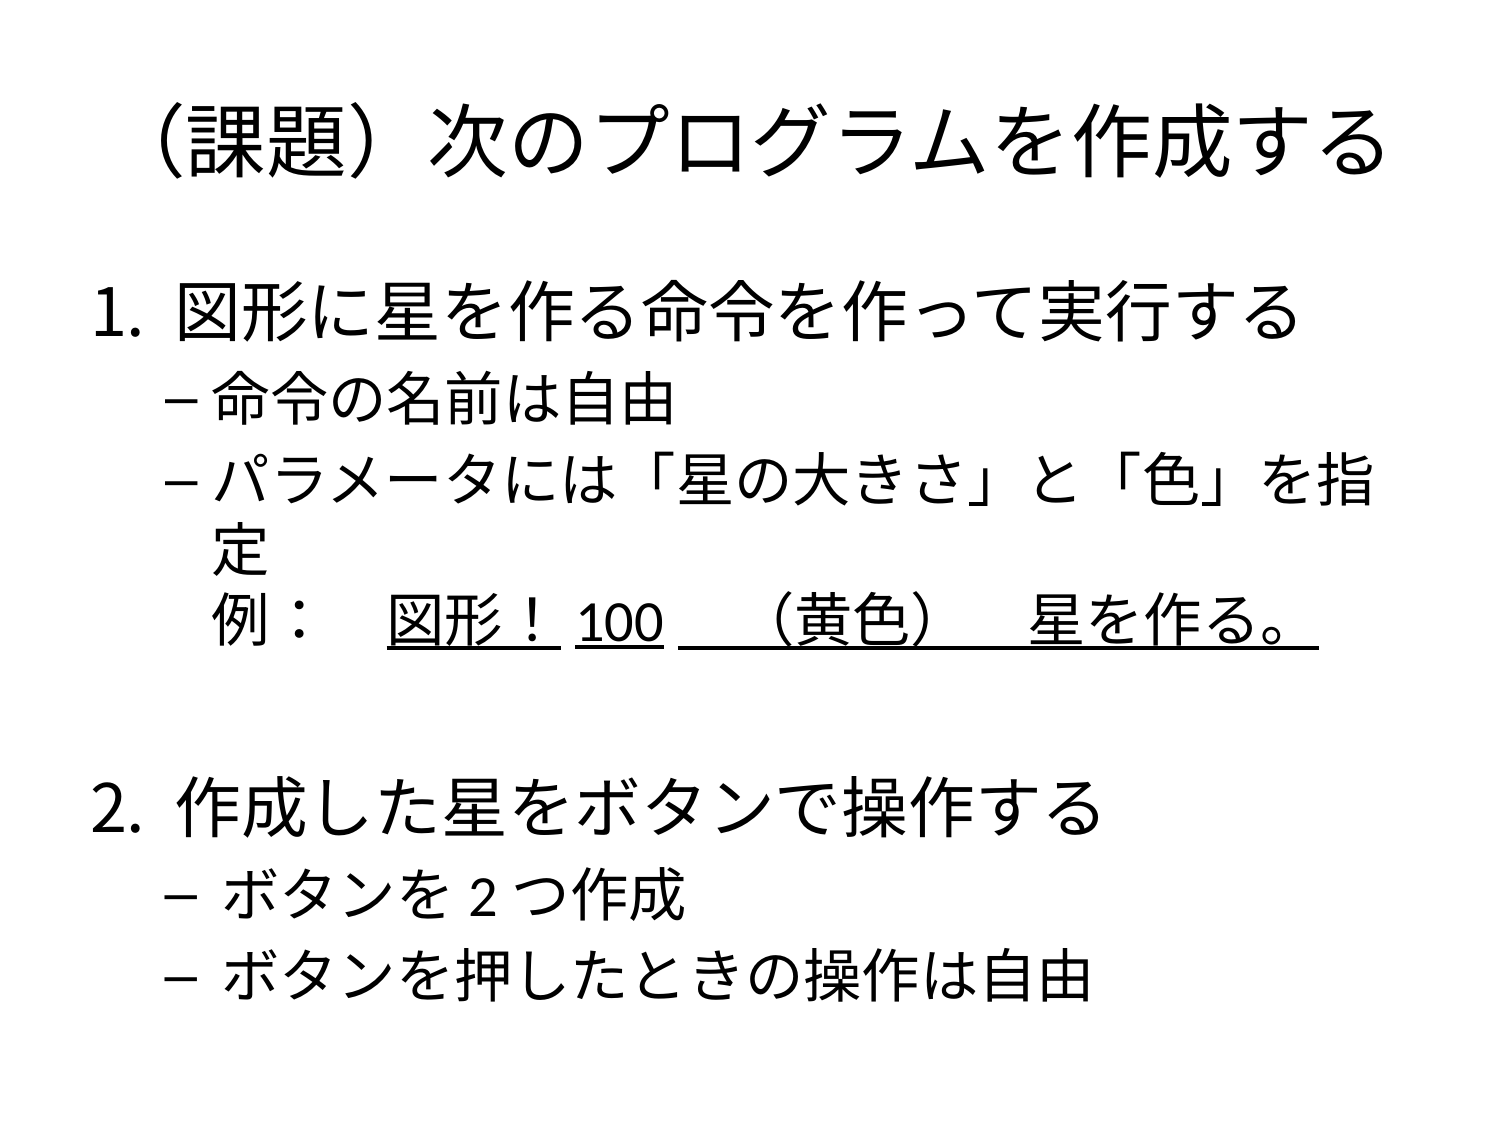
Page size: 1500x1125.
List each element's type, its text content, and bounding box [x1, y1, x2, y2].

list 図形に星を作る命令を作って実行する 命令の名前は自由 パラメータには「星の大きさ」と「色」を指定 例： 図形！100 （黄色） 星を作る。 作成した星をボタンで操作する ボタンを2つ作成 ボタンを押したときの操作は自由 [75, 262, 1425, 1005]
title （課題）次のプログラムを作成する [75, 45, 1425, 233]
